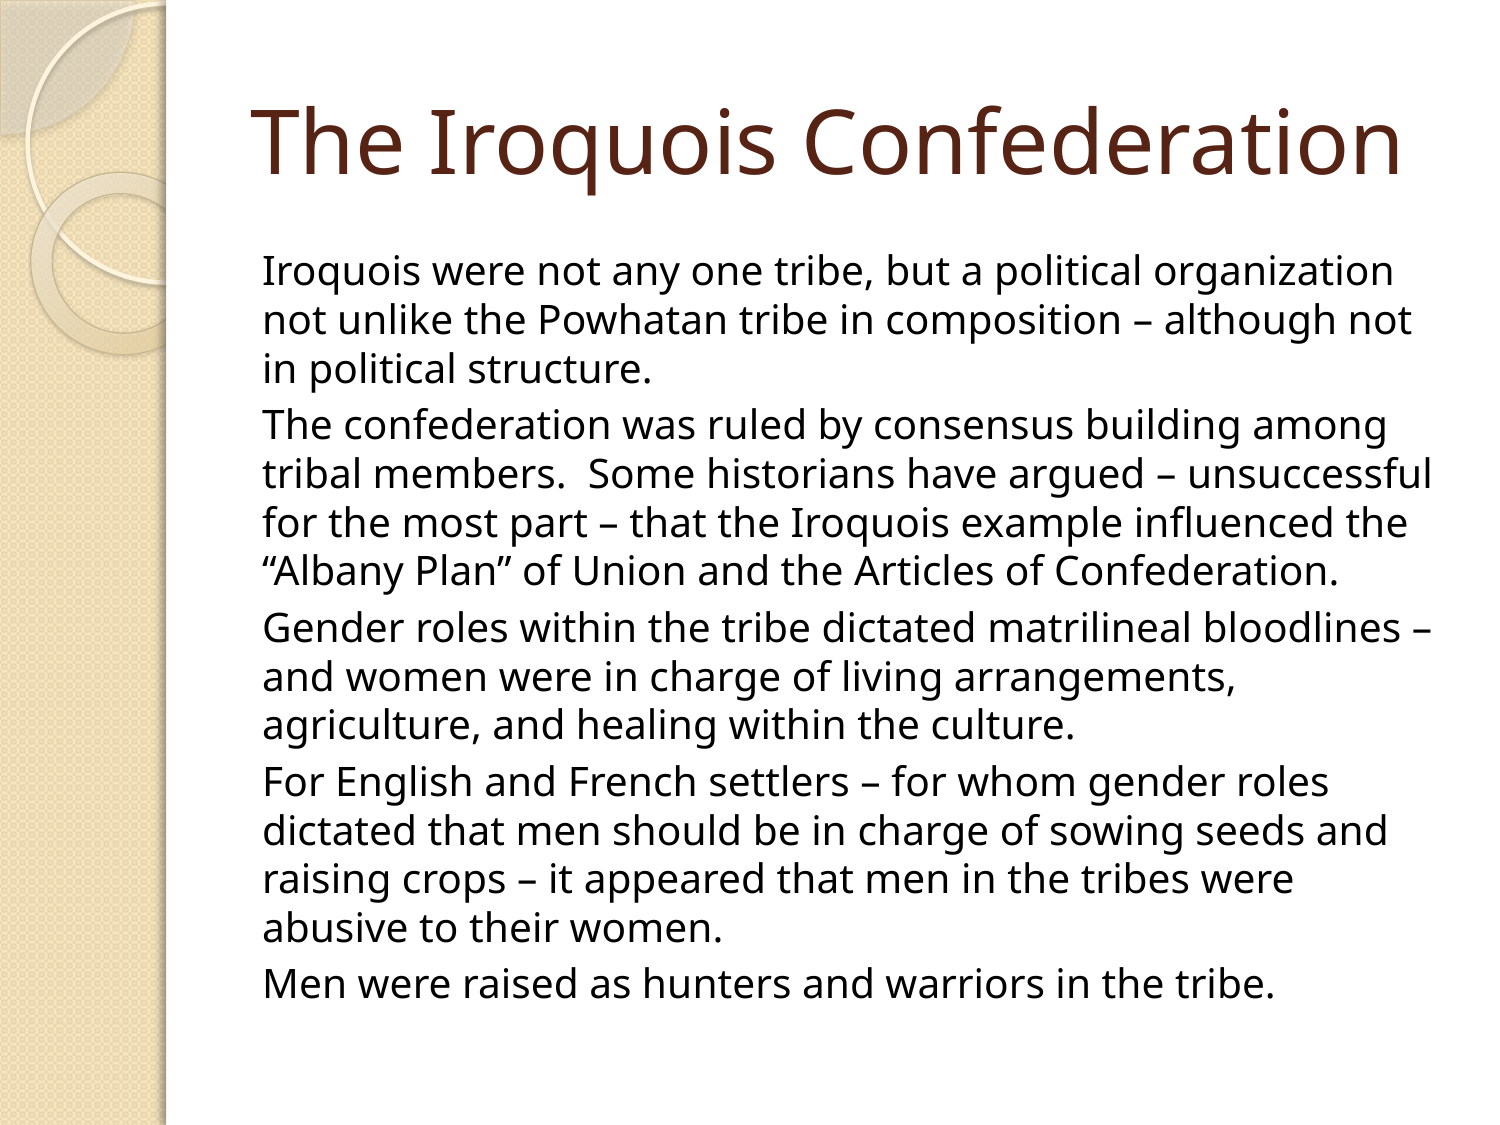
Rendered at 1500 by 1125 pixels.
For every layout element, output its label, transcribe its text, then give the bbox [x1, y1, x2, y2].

list Iroquois were not any one tribe, but a political organization not unlike the Powhatan tribe in composition – although not in political structure. The confederation was ruled by consensus building among tribal members. Some historians have argued – unsuccessful for the most part – that the Iroquois example influenced the “Albany Plan” of Union and the Articles of Confederation. Gender roles within the tribe dictated matrilineal bloodlines – and women were in charge of living arrangements, agriculture, and healing within the culture. For English and French settlers – for whom gender roles dictated that men should be in charge of sowing seeds and raising crops – it appeared that men in the tribes were abusive to their women. Men were raised as hunters and warriors in the tribe. [235, 237, 1466, 1025]
title The Iroquois Confederation [235, 45, 1466, 233]
